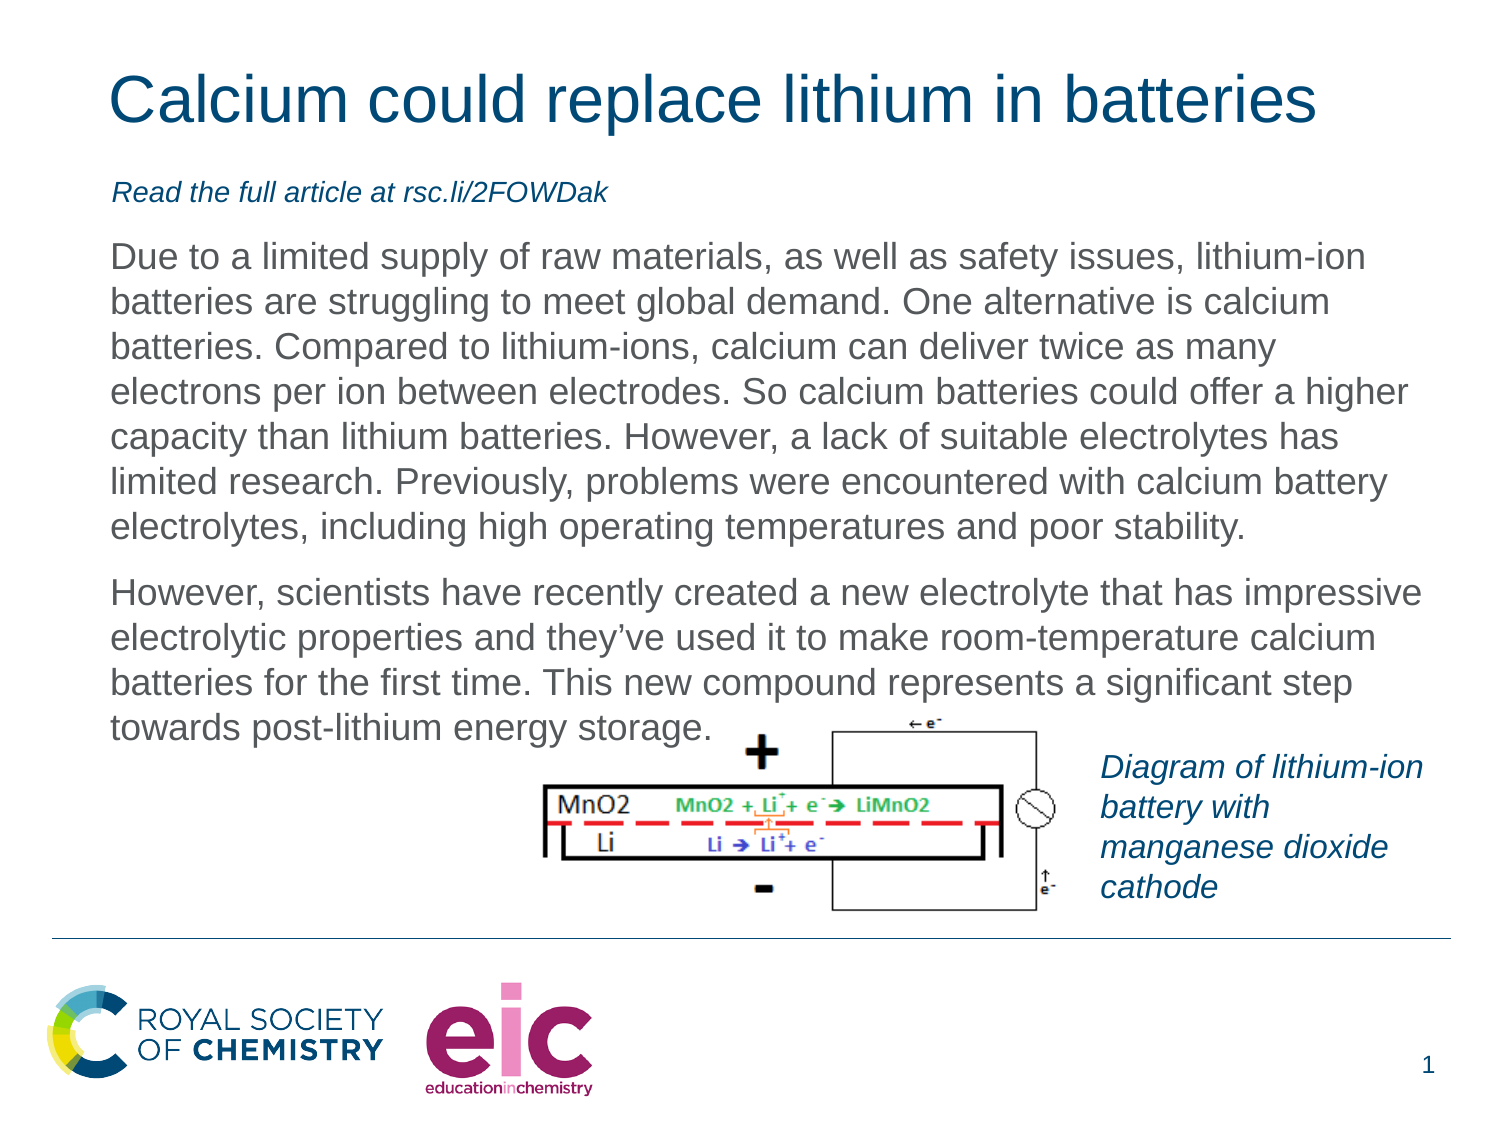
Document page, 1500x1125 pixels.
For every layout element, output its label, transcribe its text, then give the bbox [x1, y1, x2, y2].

title Calcium could replace lithium in batteries [93, 20, 1388, 183]
text_box Diagram of lithium-ion battery with manganese dioxide cathode [1089, 737, 1464, 913]
text_box Read the full article at rsc.li/2FOWDak [96, 183, 1244, 217]
picture [0, 938, 599, 1125]
slide_number 1 [1113, 1033, 1451, 1094]
text_box Due to a limited supply of raw materials, as well as safety issues, lithium-ion batteries are struggling to meet global demand. One alternative is calcium batteries. Compared to lithium-ions, calcium can deliver twice as many electrons per ion between electrodes. So calcium batteries could offer a higher capacity than lithium batteries. However, a lack of suitable electrolytes has limited research. Previously, problems were encountered with calcium battery electrolytes, including high operating temperatures and poor stability. However, scientists have recently created a new electrolyte that has impressive electrolytic properties and they’ve used it to make room-temperature calcium batteries for the first time. This new compound represents a significant step towards post-lithium energy storage. [95, 224, 1448, 717]
picture [525, 707, 1089, 937]
